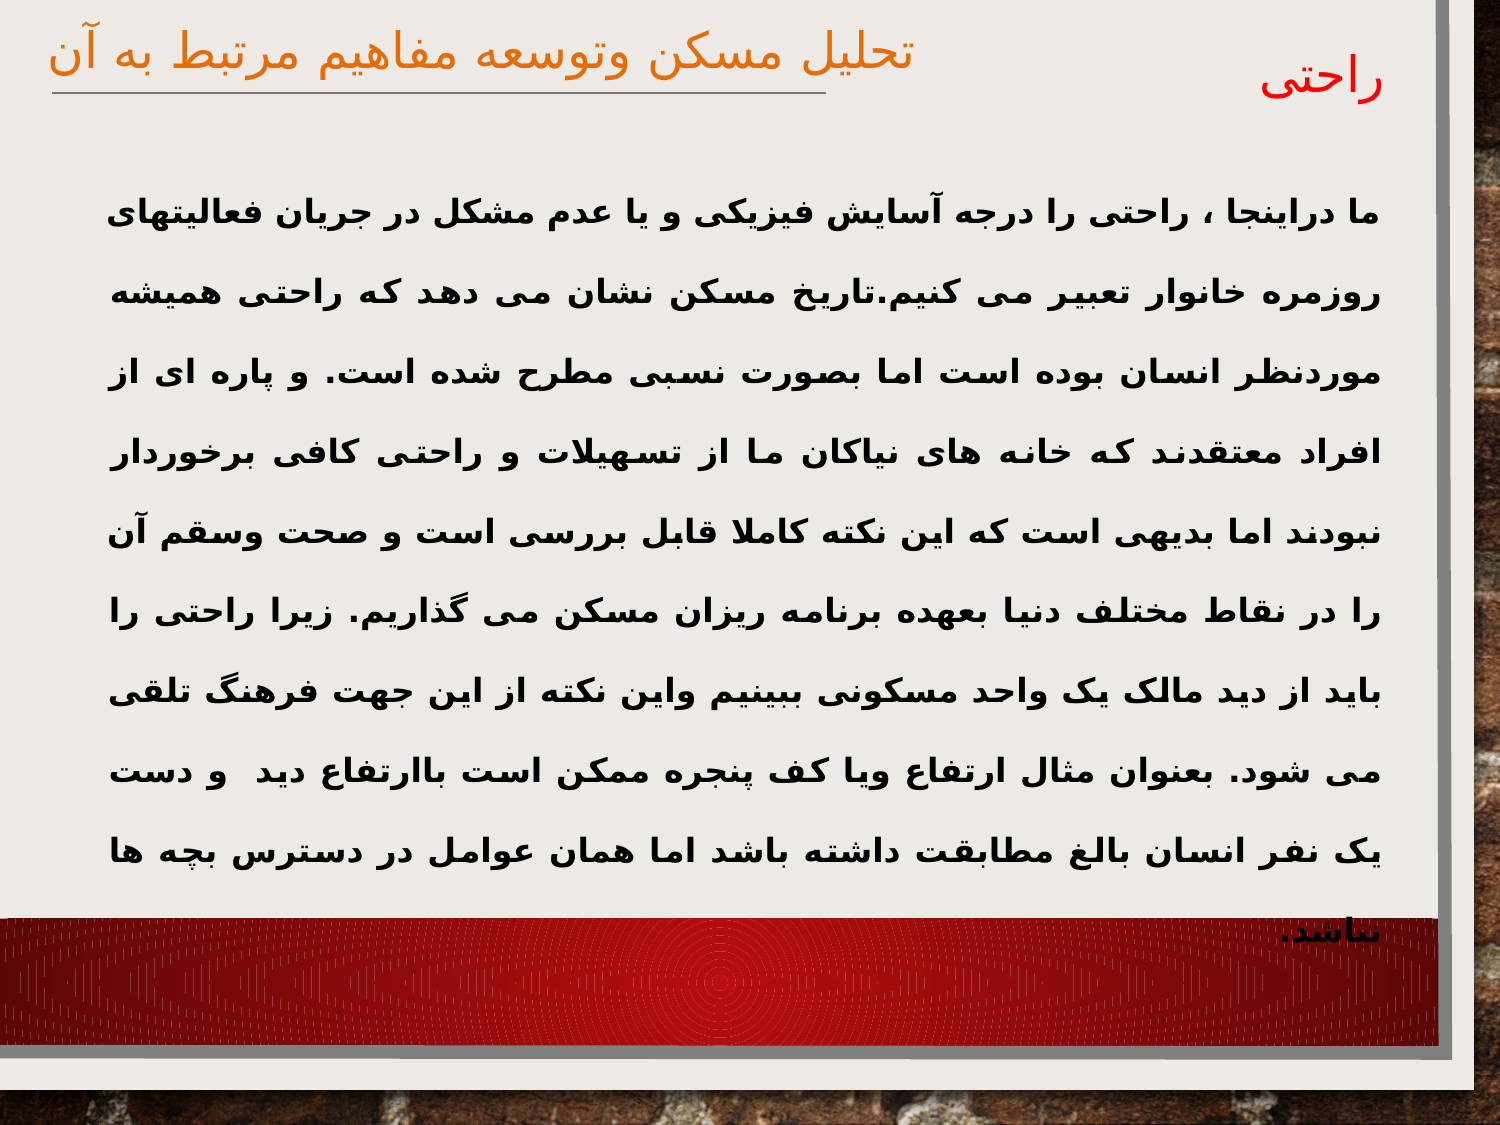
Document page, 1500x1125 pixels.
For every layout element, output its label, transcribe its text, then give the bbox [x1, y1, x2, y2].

text_box [147, 110, 1431, 988]
text_box تحلیل مسکن وتوسعه مفاهیم مرتبط به آن [1, 11, 963, 87]
picture [0, 0, 1500, 1125]
text_box ما دراینجا ، راحتی را درجه آسایش فیزیکی و یا عدم مشکل در جریان فعالیتهای روزمره خانوار تعبیر می کنیم.تاریخ مسکن نشان می دهد که راحتی همیشه موردنظر انسان بوده است اما بصورت نسبی مطرح شده است. و پاره ای از افراد معتقدند که خانه های نیاکان ما از تسهیلات و راحتی کافی برخوردار نبودند اما بدیهی است که این نکته کاملا قابل بررسی است و صحت وسقم آن را در نقاط مختلف دنیا بعهده برنامه ریزان مسکن می گذاریم. زیرا راحتی را باید از دید مالک یک واحد مسکونی ببینیم واین نکته از این جهت فرهنگ تلقی می شود. بعنوان مثال ارتفاع ویا کف پنجره ممکن است باارتفاع دید و دست یک نفر انسان بالغ مطابقت داشته باشد اما همان عوامل در دسترس بچه ها نباشد. [91, 143, 1397, 957]
text_box راحتی [1244, 34, 1400, 110]
